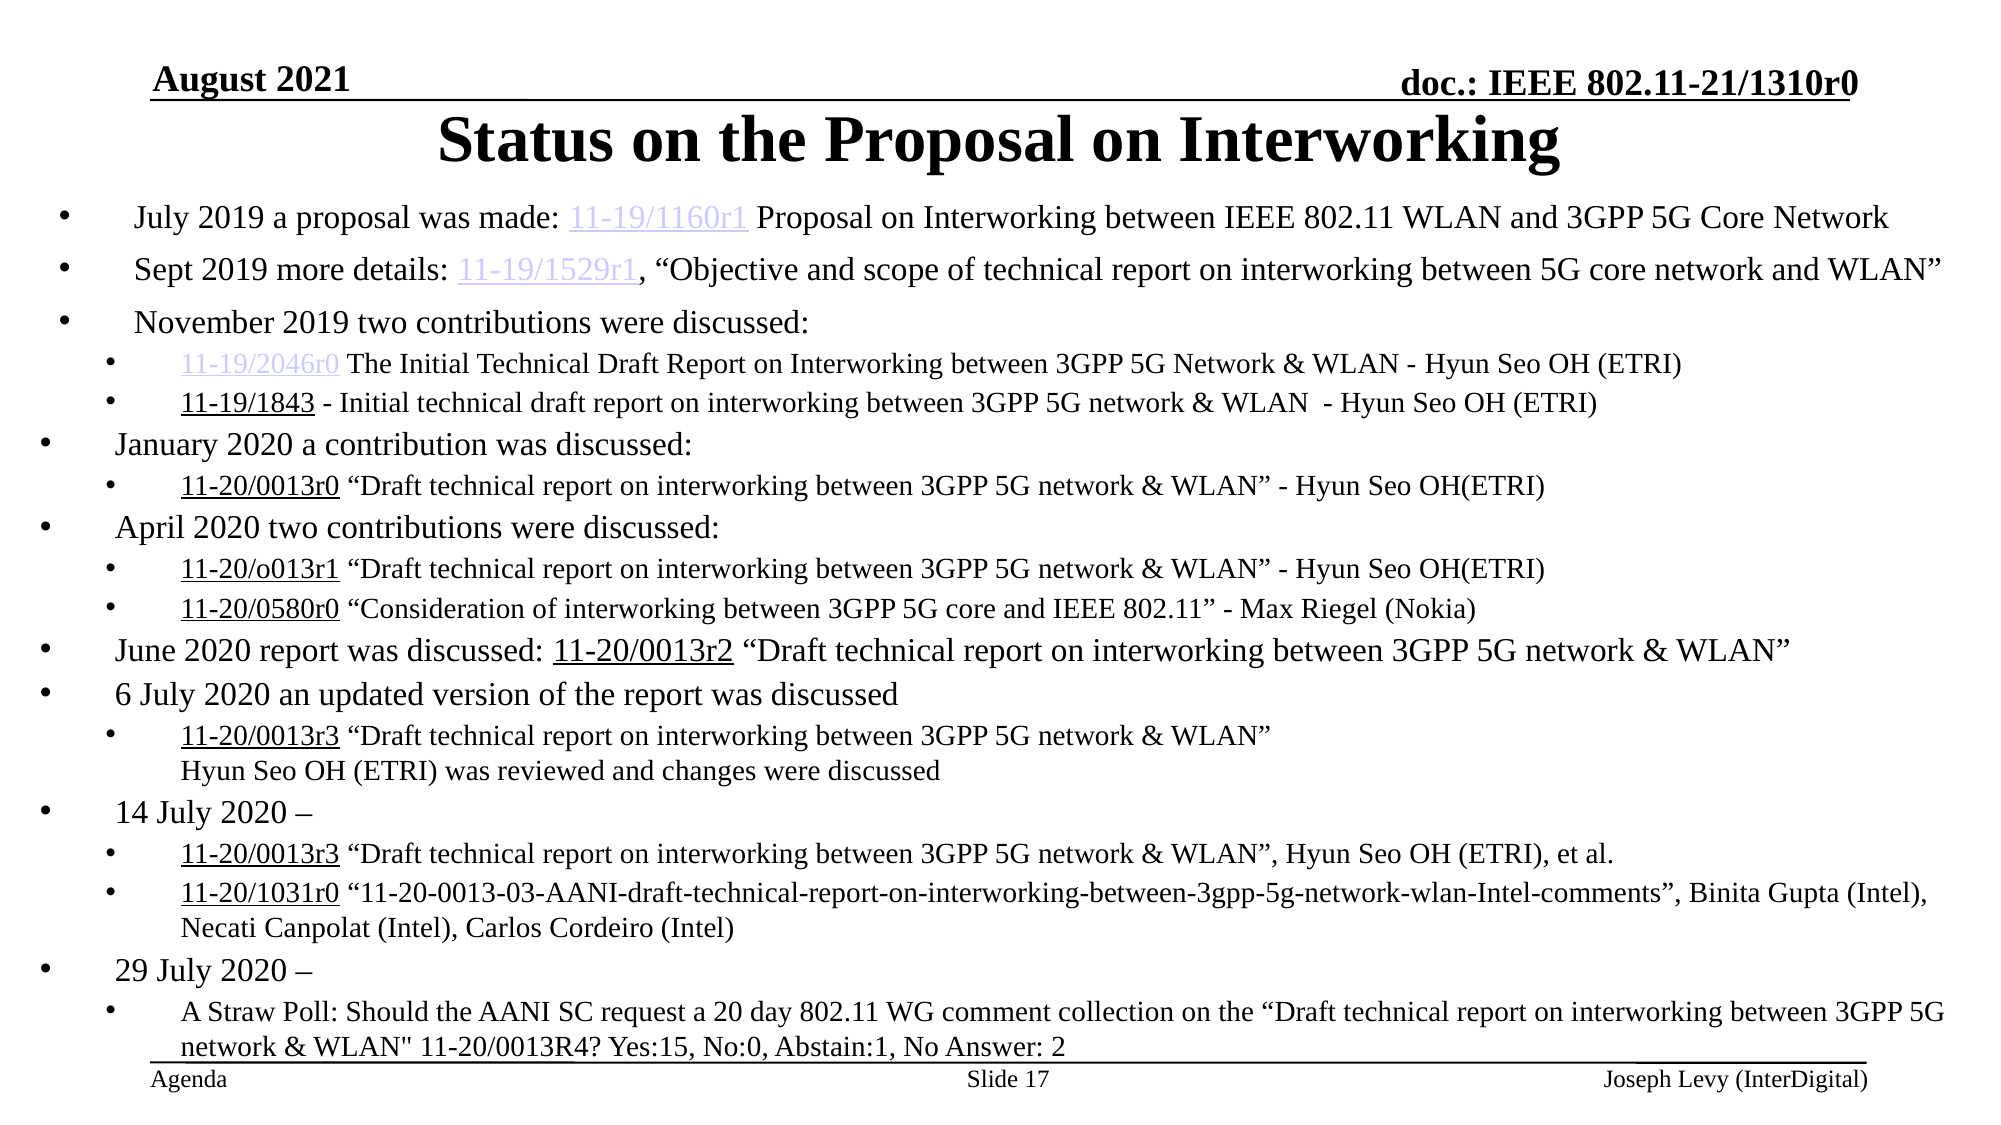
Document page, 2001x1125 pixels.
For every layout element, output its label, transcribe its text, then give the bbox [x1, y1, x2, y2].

footer Joseph Levy (InterDigital) [1171, 1061, 1869, 1093]
slide_number Slide 17 [950, 1061, 1067, 1123]
title Status on the Proposal on Interworking [149, 112, 1850, 158]
list July 2019 a proposal was made: 11-19/1160r1 Proposal on Interworking between IEEE 802.11 WLAN and 3GPP 5G Core Network Sept 2019 more details: 11-19/1529r1, “Objective and scope of technical report on interworking between 5G core network and WLAN” November 2019 two contributions were discussed: 11-19/2046r0 The Initial Technical Draft Report on Interworking between 3GPP 5G Network & WLAN - Hyun Seo OH (ETRI) 11-19/1843 - Initial technical draft report on interworking between 3GPP 5G network & WLAN - Hyun Seo OH (ETRI) January 2020 a contribution was discussed: 11-20/0013r0 “Draft technical report on interworking between 3GPP 5G network & WLAN” - Hyun Seo OH(ETRI) April 2020 two contributions were discussed: 11-20/o013r1 “Draft technical report on interworking between 3GPP 5G network & WLAN” - Hyun Seo OH(ETRI) 11-20/0580r0 “Consideration of interworking between 3GPP 5G core and IEEE 802.11” - Max Riegel (Nokia) June 2020 report was discussed: 11-20/0013r2 “Draft technical report on interworking between 3GPP 5G network & WLAN” 6 July 2020 an updated version of the report was discussed 11-20/0013r3 “Draft technical report on interworking between 3GPP 5G network & WLAN” Hyun Seo OH (ETRI) was reviewed and changes were discussed 14 July 2020 – 11-20/0013r3 “Draft technical report on interworking between 3GPP 5G network & WLAN”, Hyun Seo OH (ETRI), et al. 11-20/1031r0 “11-20-0013-03-AANI-draft-technical-report-on-interworking-between-3gpp-5g-network-wlan-Intel-comments”, Binita Gupta (Intel), Necati Canpolat (Intel), Carlos Cordeiro (Intel) 29 July 2020 – A Straw Poll: Should the AANI SC request a 20 day 802.11 WG comment collection on the “Draft technical report on interworking between 3GPP 5G network & WLAN" 11-20/0013R4? Yes:15, No:0, Abstain:1, No Answer: 2 [24, 187, 1971, 1056]
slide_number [152, 54, 563, 100]
